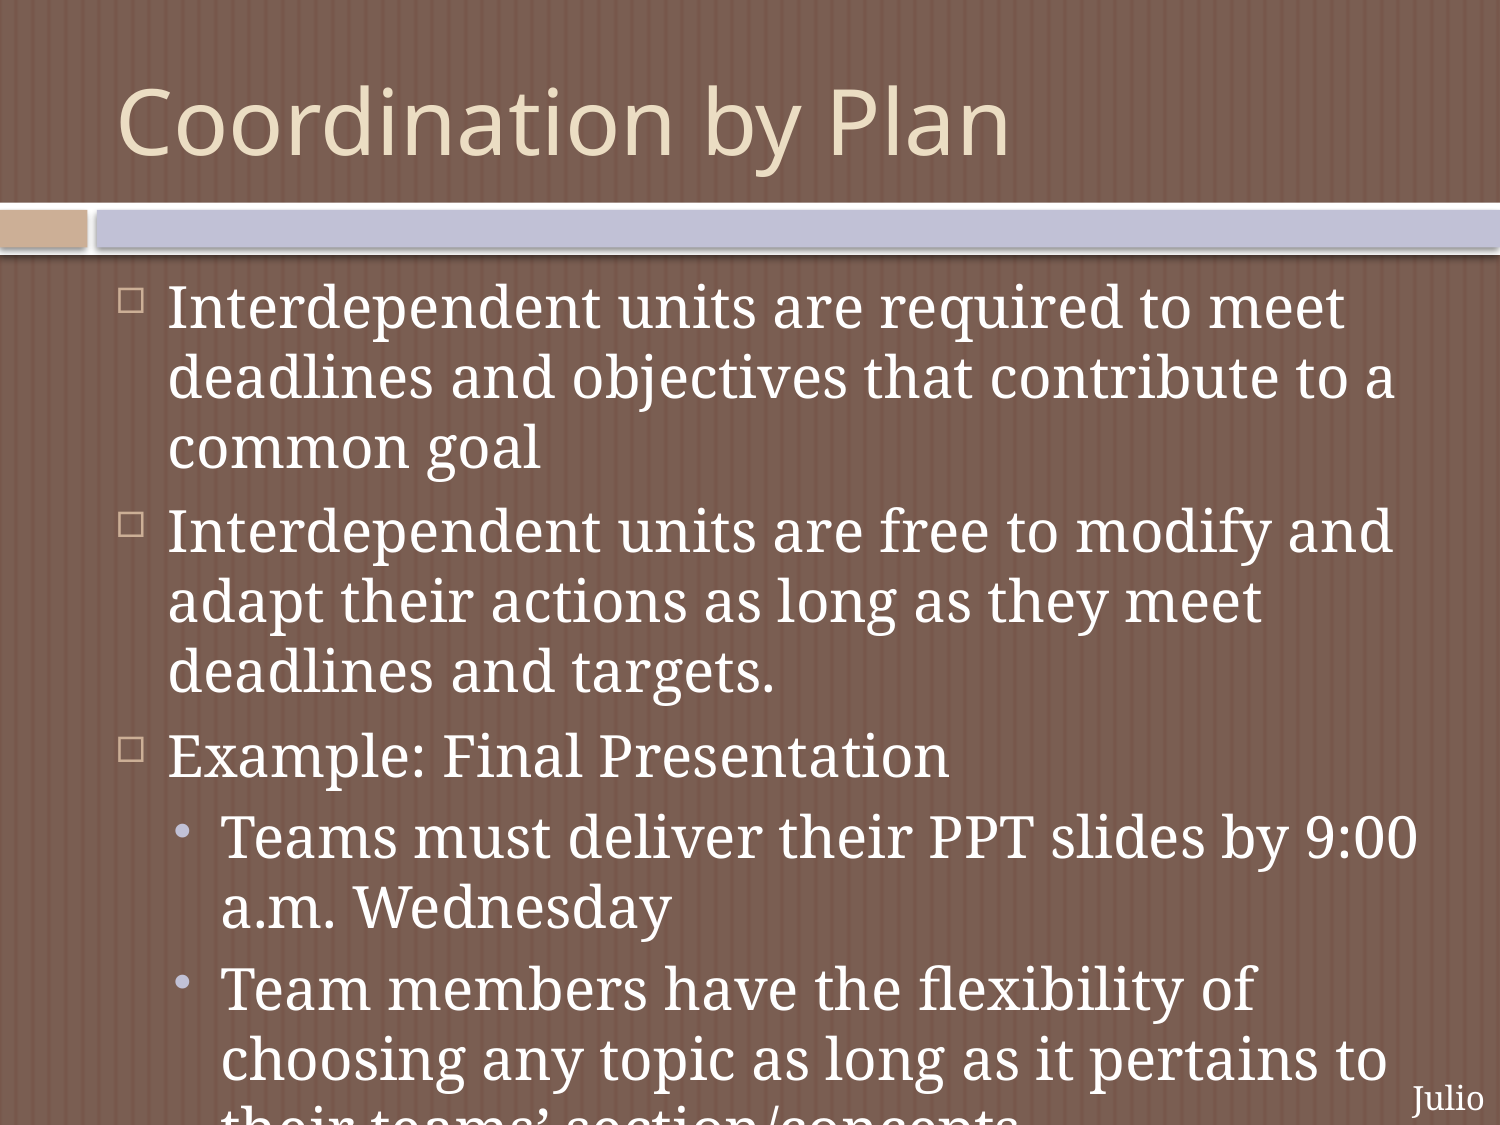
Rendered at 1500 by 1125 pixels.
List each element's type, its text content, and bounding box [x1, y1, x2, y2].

title Coordination by Plan [100, 37, 1439, 201]
text_box Julio [1175, 1069, 1500, 1125]
list Interdependent units are required to meet deadlines and objectives that contribute to a common goal Interdependent units are free to modify and adapt their actions as long as they meet deadlines and targets. Example: Final Presentation Teams must deliver their PPT slides by 9:00 a.m. Wednesday Team members have the flexibility of choosing any topic as long as it pertains to their teams’ section/concepts [100, 262, 1439, 1001]
